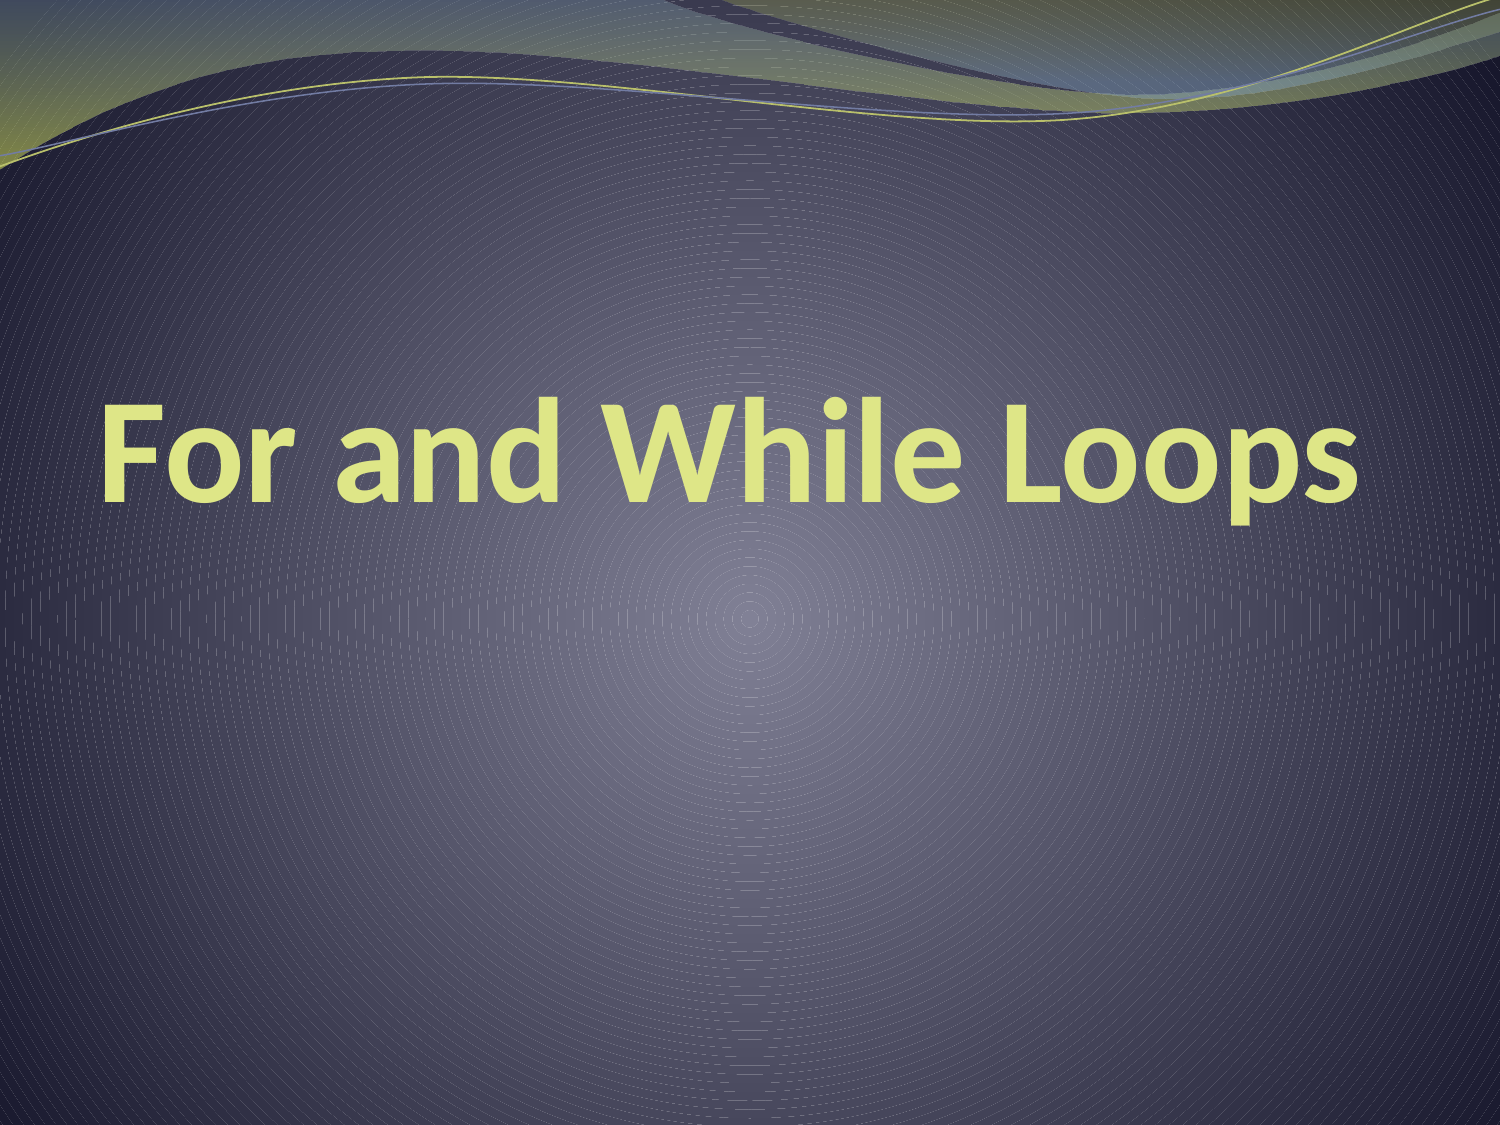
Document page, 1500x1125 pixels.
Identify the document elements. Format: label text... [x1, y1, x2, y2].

title For and While Loops [87, 412, 1376, 713]
